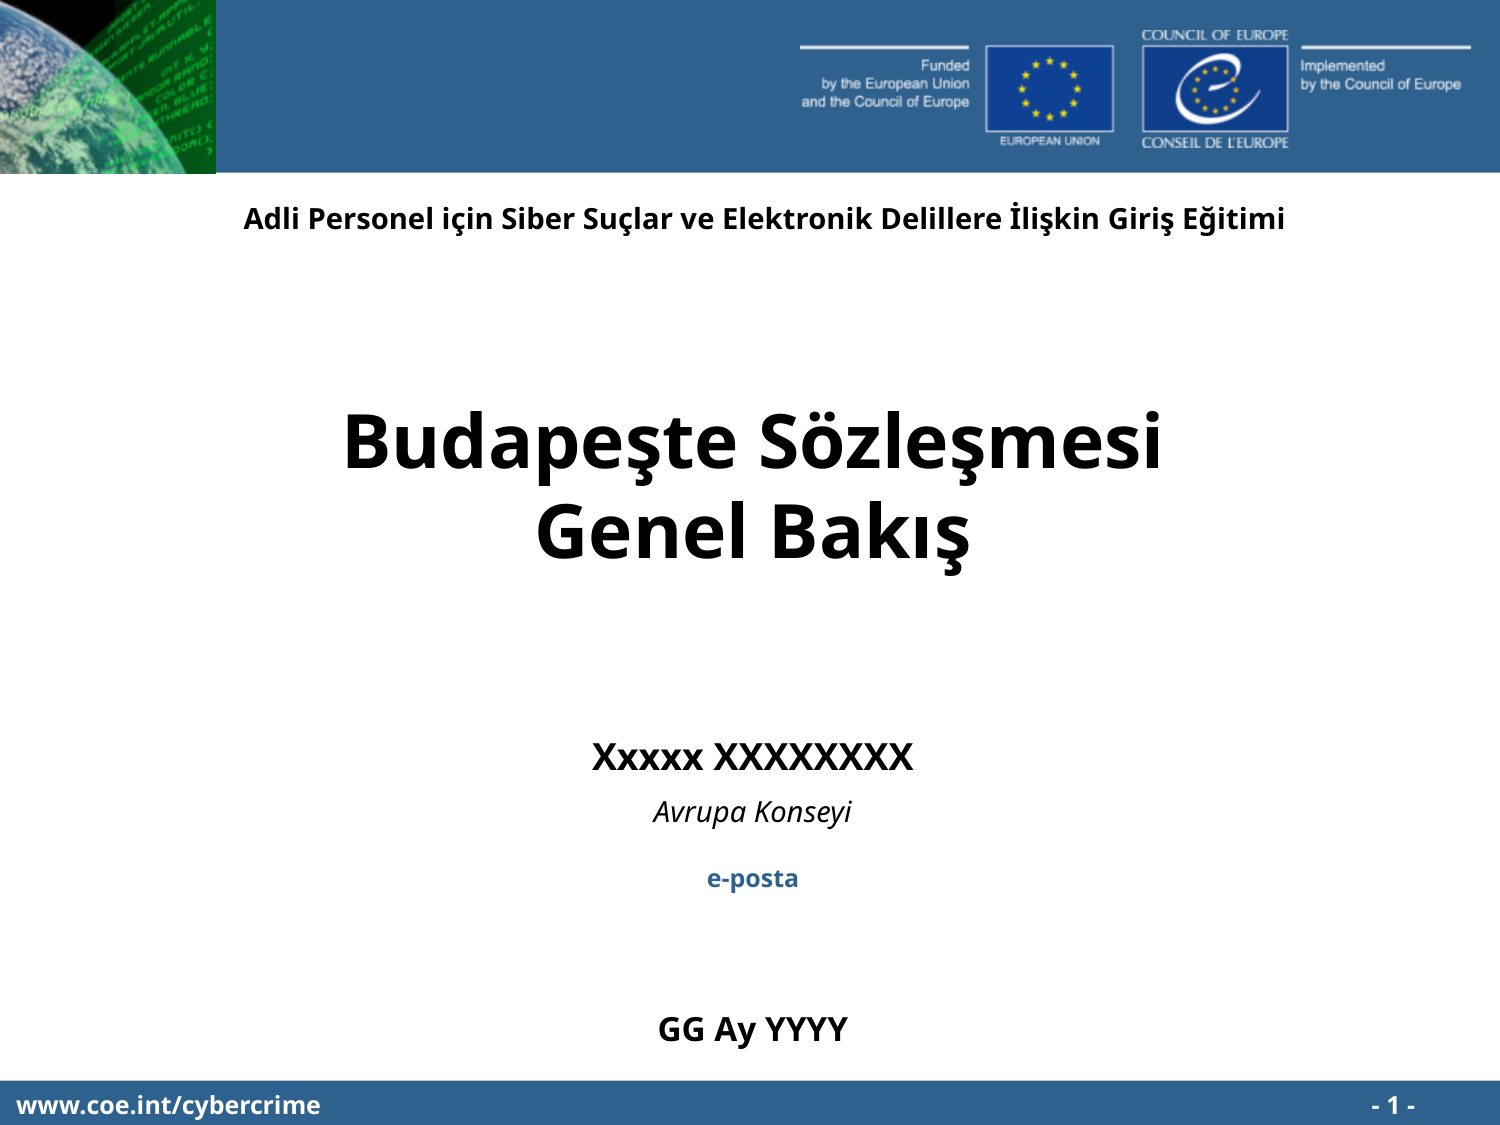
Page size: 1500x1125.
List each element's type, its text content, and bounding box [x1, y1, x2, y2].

text_box [220, 1, 1500, 175]
picture [799, 30, 1471, 148]
text_box [0, 1079, 1500, 1125]
text_box Budapeşte Sözleşmesi Genel Bakış Xxxxx XXXXXXXX Avrupa Konseyi e-posta GG Ay YYYY [47, 385, 1459, 1055]
text_box www.coe.int/cybercrime - 1 - [1, 1082, 1500, 1125]
text_box Adli Personel için Siber Suçlar ve Elektronik Delillere İlişkin Giriş Eğitimi [59, 193, 1471, 243]
picture [0, 0, 216, 174]
